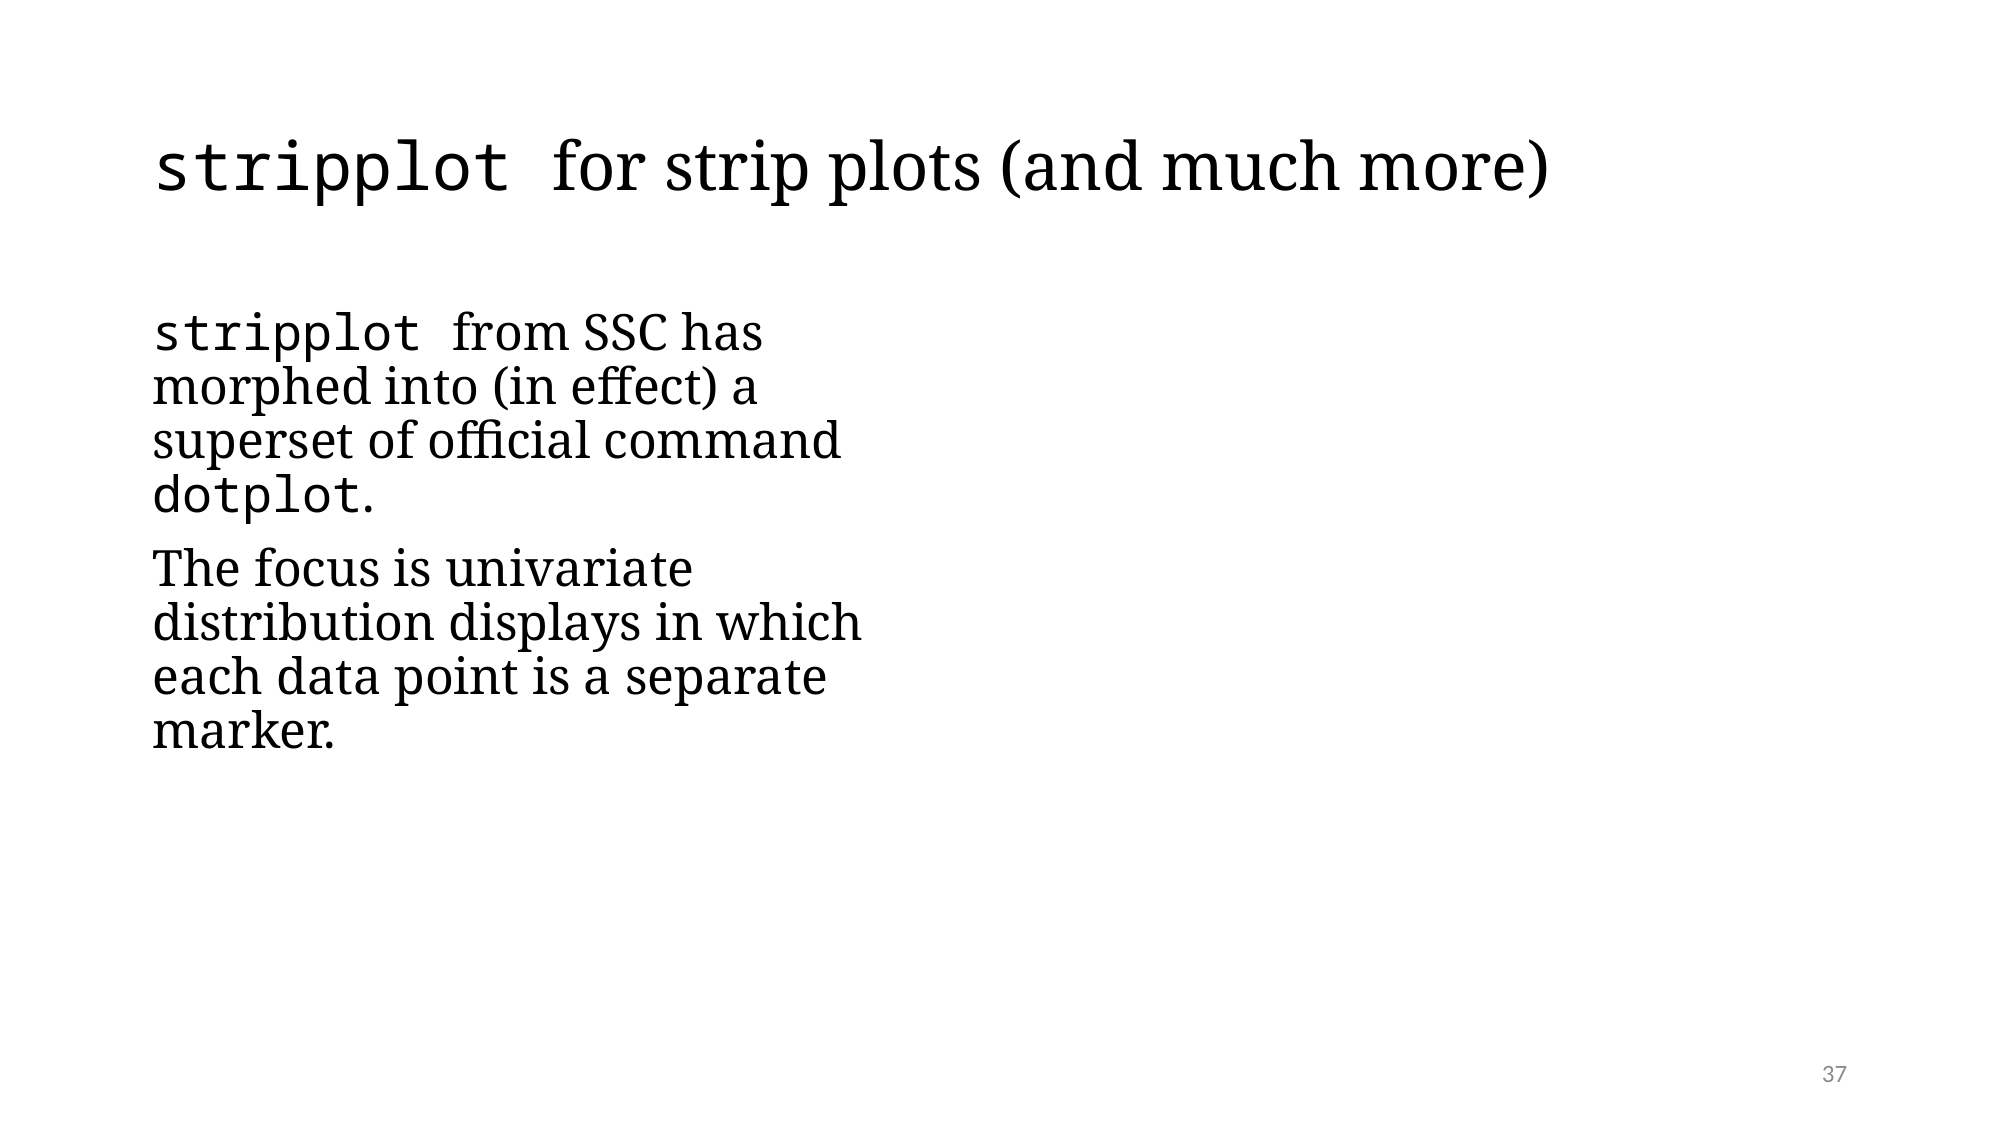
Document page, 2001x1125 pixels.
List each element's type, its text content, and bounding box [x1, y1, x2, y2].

list stripplot from SSC has morphed into (in effect) a superset of official command dotplot. The focus is univariate distribution displays in which each data point is a separate marker. [137, 299, 988, 1014]
title stripplot for strip plots (and much more) [137, 59, 1882, 278]
slide_number 37 [1412, 1042, 1863, 1103]
